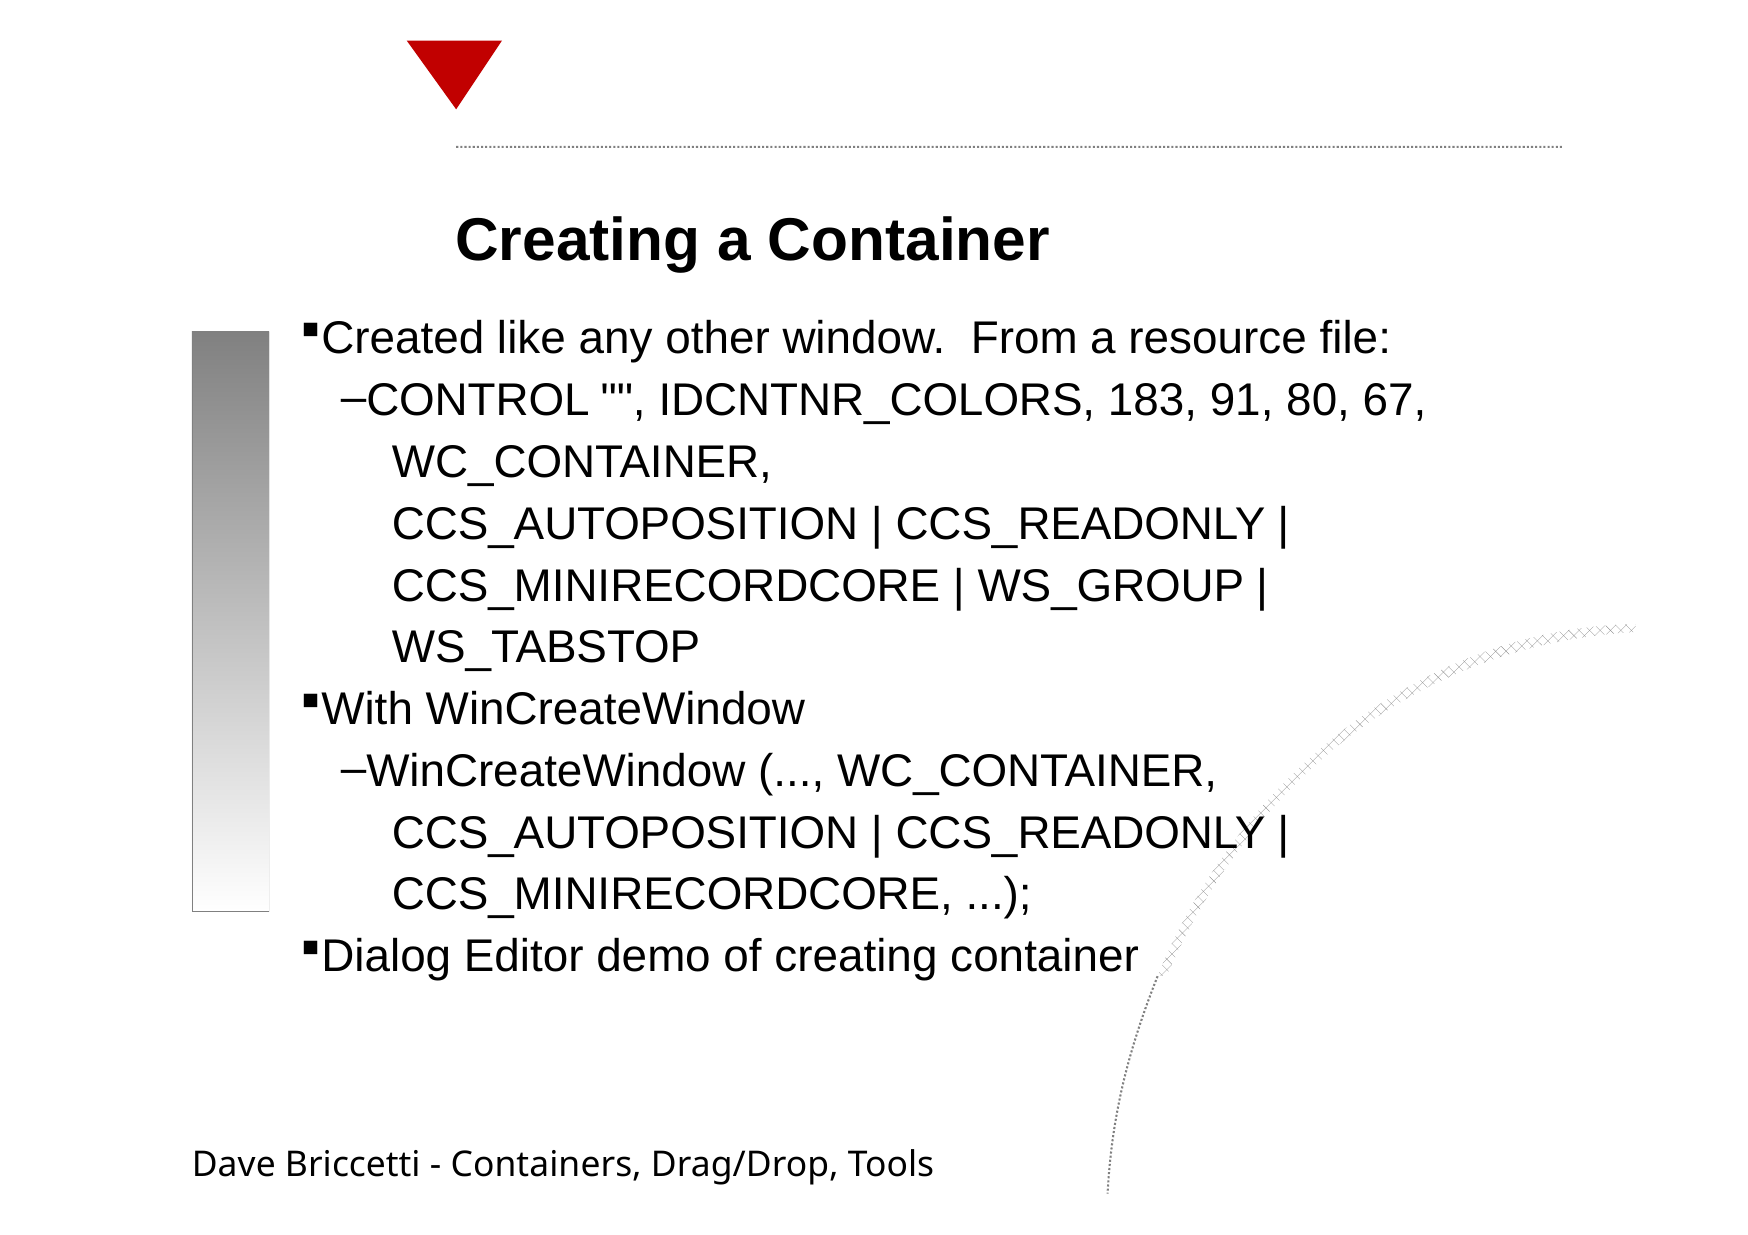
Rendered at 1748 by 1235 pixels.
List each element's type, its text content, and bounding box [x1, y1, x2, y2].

text_box [406, 40, 503, 110]
text_box [1561, 624, 1636, 642]
text_box [1112, 982, 1157, 1141]
text_box Creating a Container [455, 200, 1568, 273]
text_box [191, 331, 270, 912]
text_box Created like any other window. From a resource file: CONTROL "", IDCNTNR_COLORS, 183, 91, 80, 67, WC_CONTAINER, CCS_AUTOPOSITION | CCS_READONLY | CCS_MINIRECORDCORE | WS_GROUP | WS_TABSTOP With WinCreateWindow WinCreateWindow (..., WC_CONTAINER, CCS_AUTOPOSITION | CCS_READONLY | CCS_MINIRECORDCORE, ...); Dialog Editor demo of creating container [300, 307, 1561, 982]
text_box Dave Briccetti - Containers, Drag/Drop, Tools [191, 1141, 1505, 1184]
